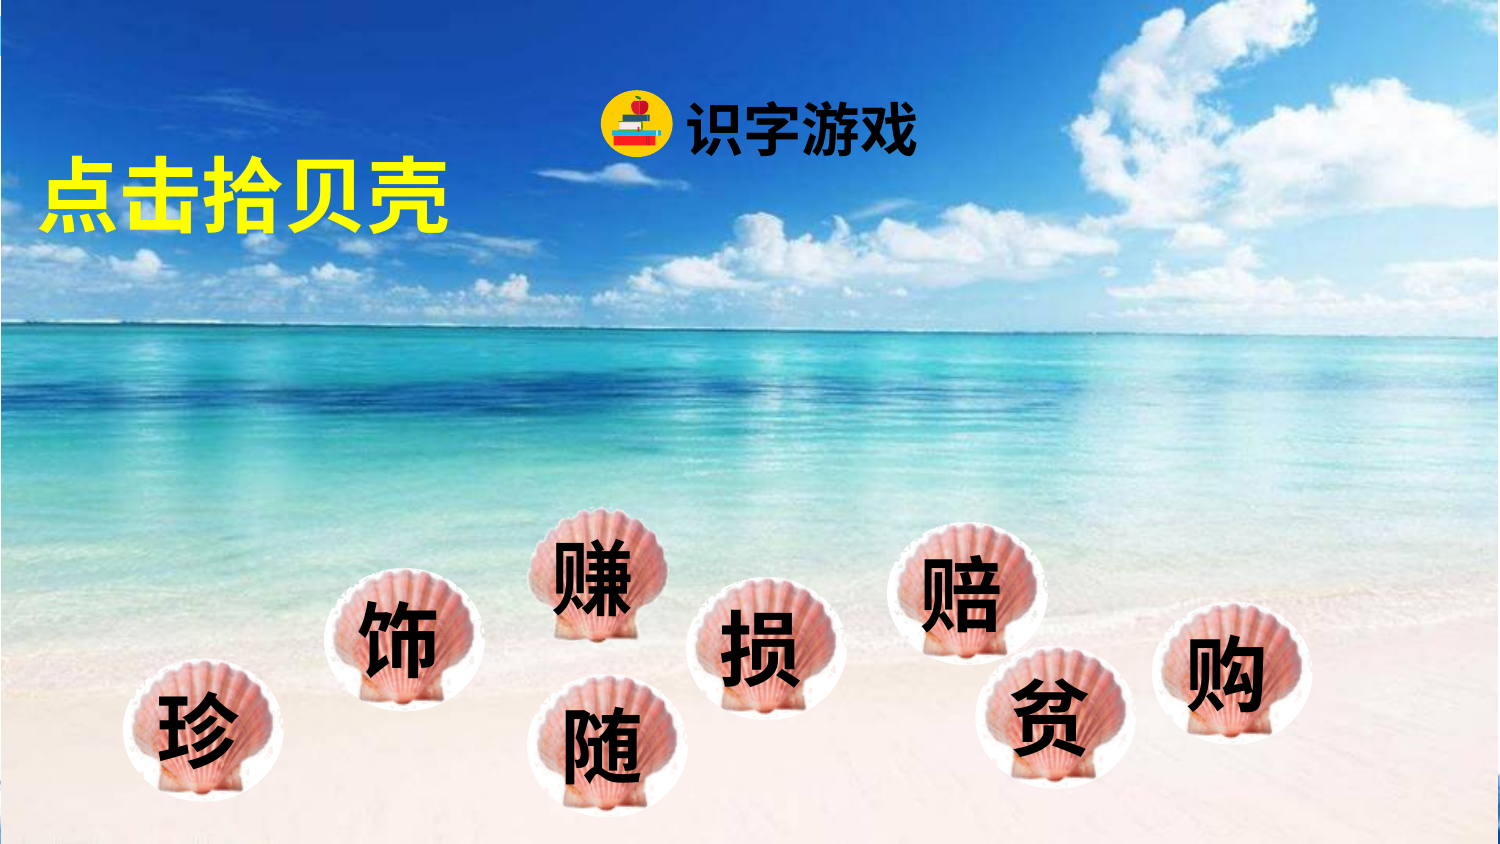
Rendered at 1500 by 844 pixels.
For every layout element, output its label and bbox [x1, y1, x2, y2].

text_box [975, 645, 1137, 790]
text_box [600, 89, 673, 158]
text_box [1151, 601, 1313, 745]
text_box [526, 673, 689, 818]
text_box [122, 658, 284, 802]
text_box [323, 567, 485, 712]
text_box [517, 505, 680, 650]
text_box [685, 576, 847, 721]
picture [0, 0, 1500, 844]
text_box [886, 521, 1049, 666]
